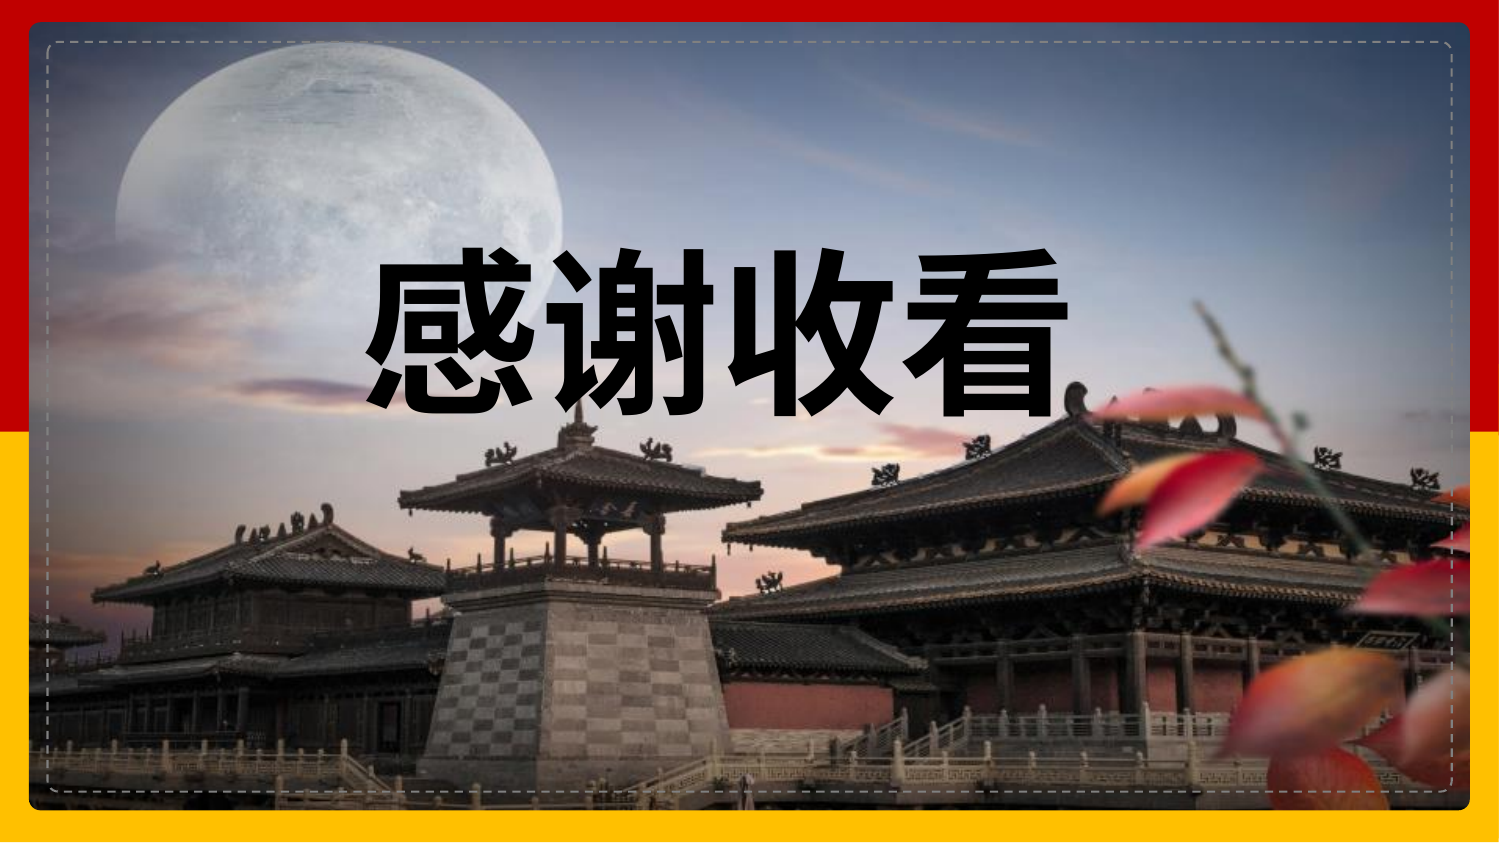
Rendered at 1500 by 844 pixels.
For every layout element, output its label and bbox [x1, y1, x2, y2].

text_box [0, 0, 1499, 839]
